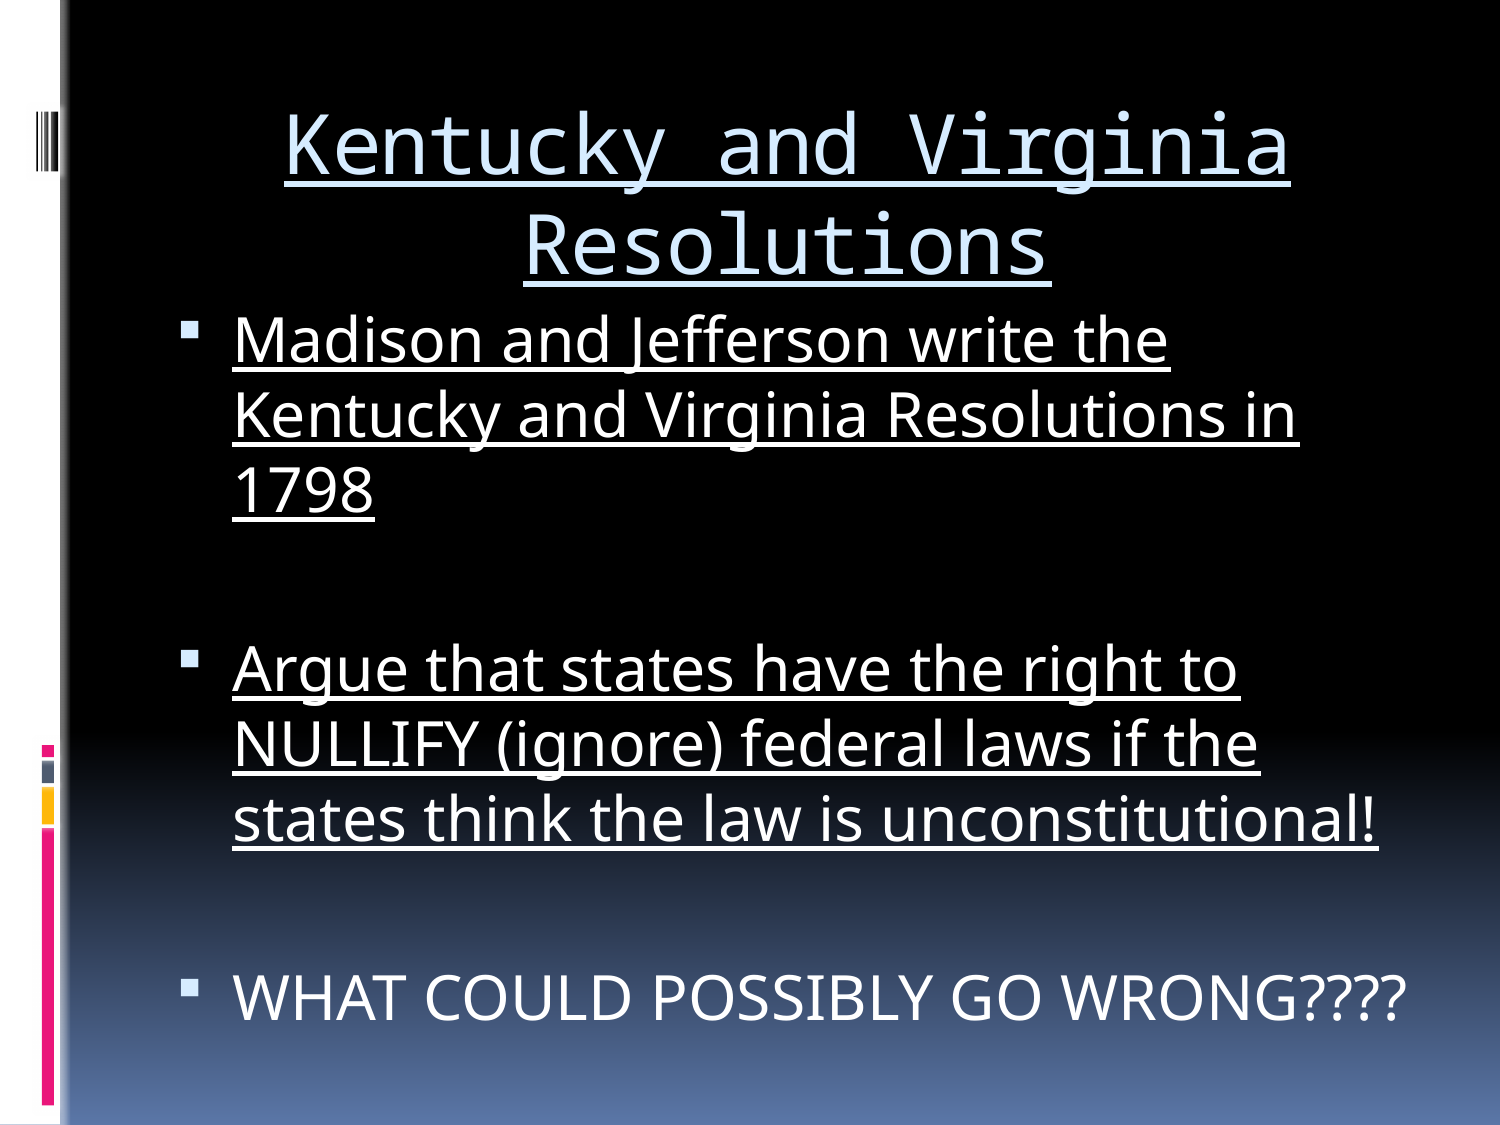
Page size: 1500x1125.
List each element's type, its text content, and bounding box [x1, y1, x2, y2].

list Madison and Jefferson write the Kentucky and Virginia Resolutions in 1798 Argue that states have the right to NULLIFY (ignore) federal laws if the states think the law is unconstitutional! WHAT COULD POSSIBLY GO WRONG???? [150, 292, 1425, 1043]
title Kentucky and Virginia Resolutions [150, 83, 1425, 234]
